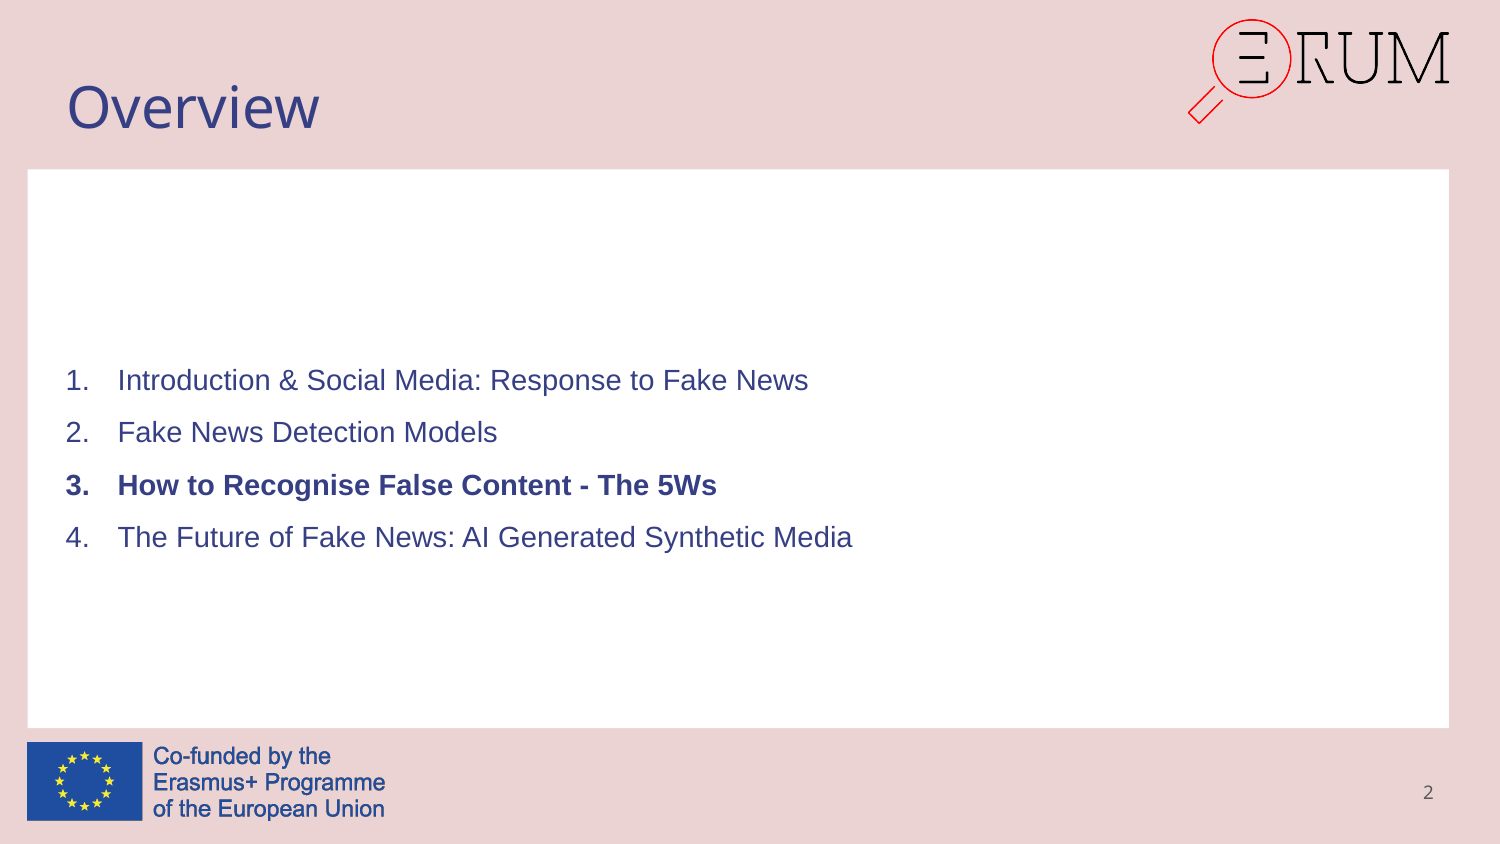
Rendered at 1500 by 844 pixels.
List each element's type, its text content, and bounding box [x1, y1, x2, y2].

list Introduction & Social Media: Response to Fake News Fake News Detection Models How to Recognise False Content - The 5Ws The Future of Fake News: AI Generated Synthetic Media [27, 169, 1449, 729]
slide_number 2 [1358, 761, 1449, 826]
picture [27, 742, 385, 821]
title Overview [51, 55, 1168, 150]
picture [1136, 0, 1500, 137]
